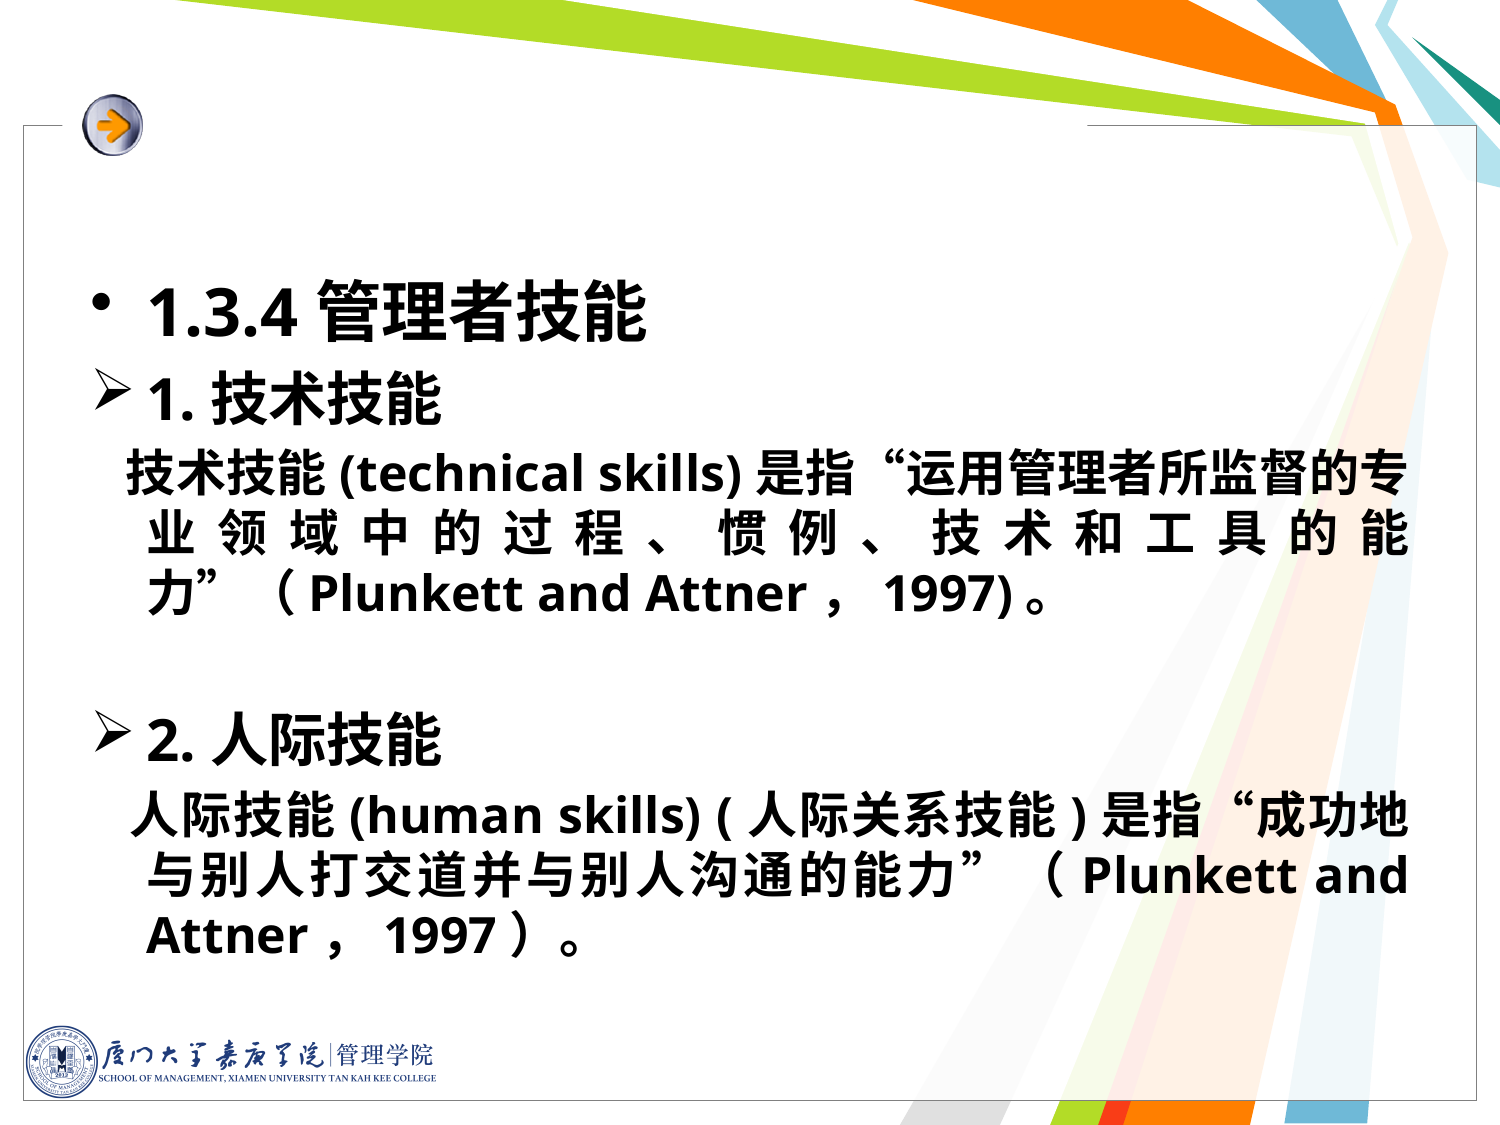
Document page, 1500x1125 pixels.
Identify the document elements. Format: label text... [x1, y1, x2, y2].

list 1.3.4管理者技能 1.技术技能 技术技能(technical skills)是指“运用管理者所监督的专业领域中的过程、惯例、技术和工具的能力”（Plunkett and Attner，1997)。 2.人际技能 人际技能(human skills) (人际关系技能)是指“成功地与别人打交道并与别人沟通的能力”（Plunkett and Attner，1997）。 [75, 262, 1425, 1005]
picture [24, 1024, 438, 1100]
picture [82, 94, 143, 156]
